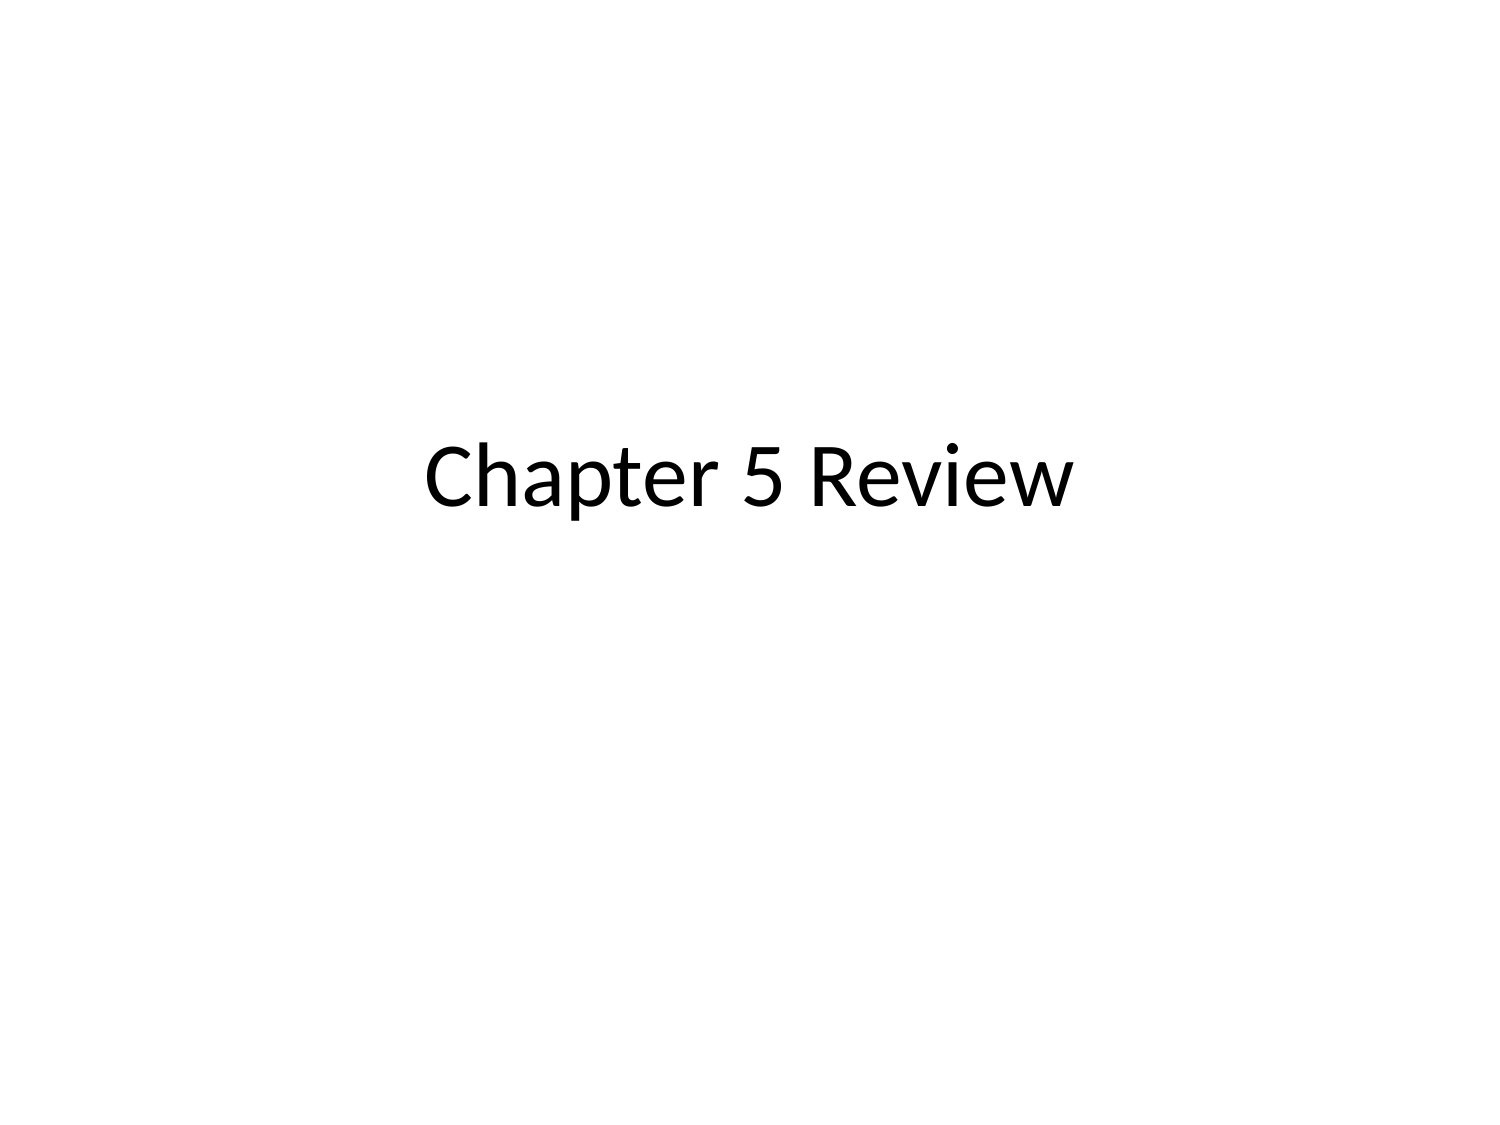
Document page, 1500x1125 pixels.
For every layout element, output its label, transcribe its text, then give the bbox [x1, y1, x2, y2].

title Chapter 5 Review [112, 349, 1388, 591]
